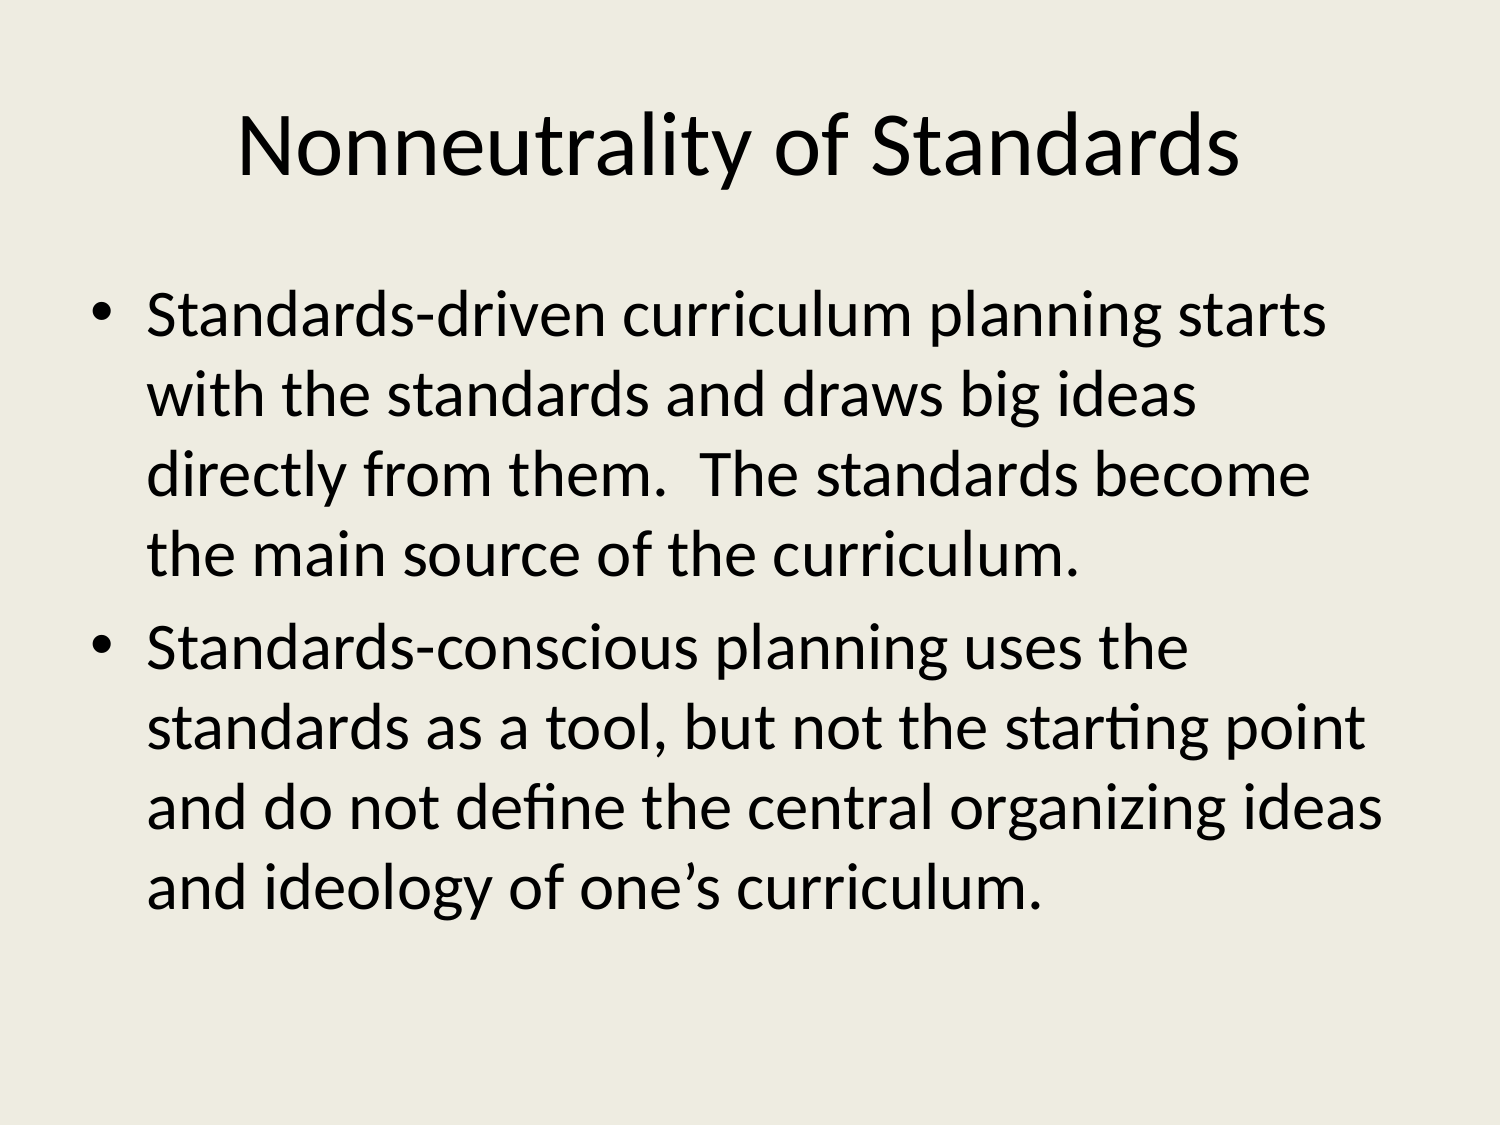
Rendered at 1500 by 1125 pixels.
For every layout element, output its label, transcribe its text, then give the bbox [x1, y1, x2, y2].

title Nonneutrality of Standards [75, 45, 1425, 233]
list Standards-driven curriculum planning starts with the standards and draws big ideas directly from them. The standards become the main source of the curriculum. Standards-conscious planning uses the standards as a tool, but not the starting point and do not define the central organizing ideas and ideology of one’s curriculum. [75, 262, 1425, 1005]
